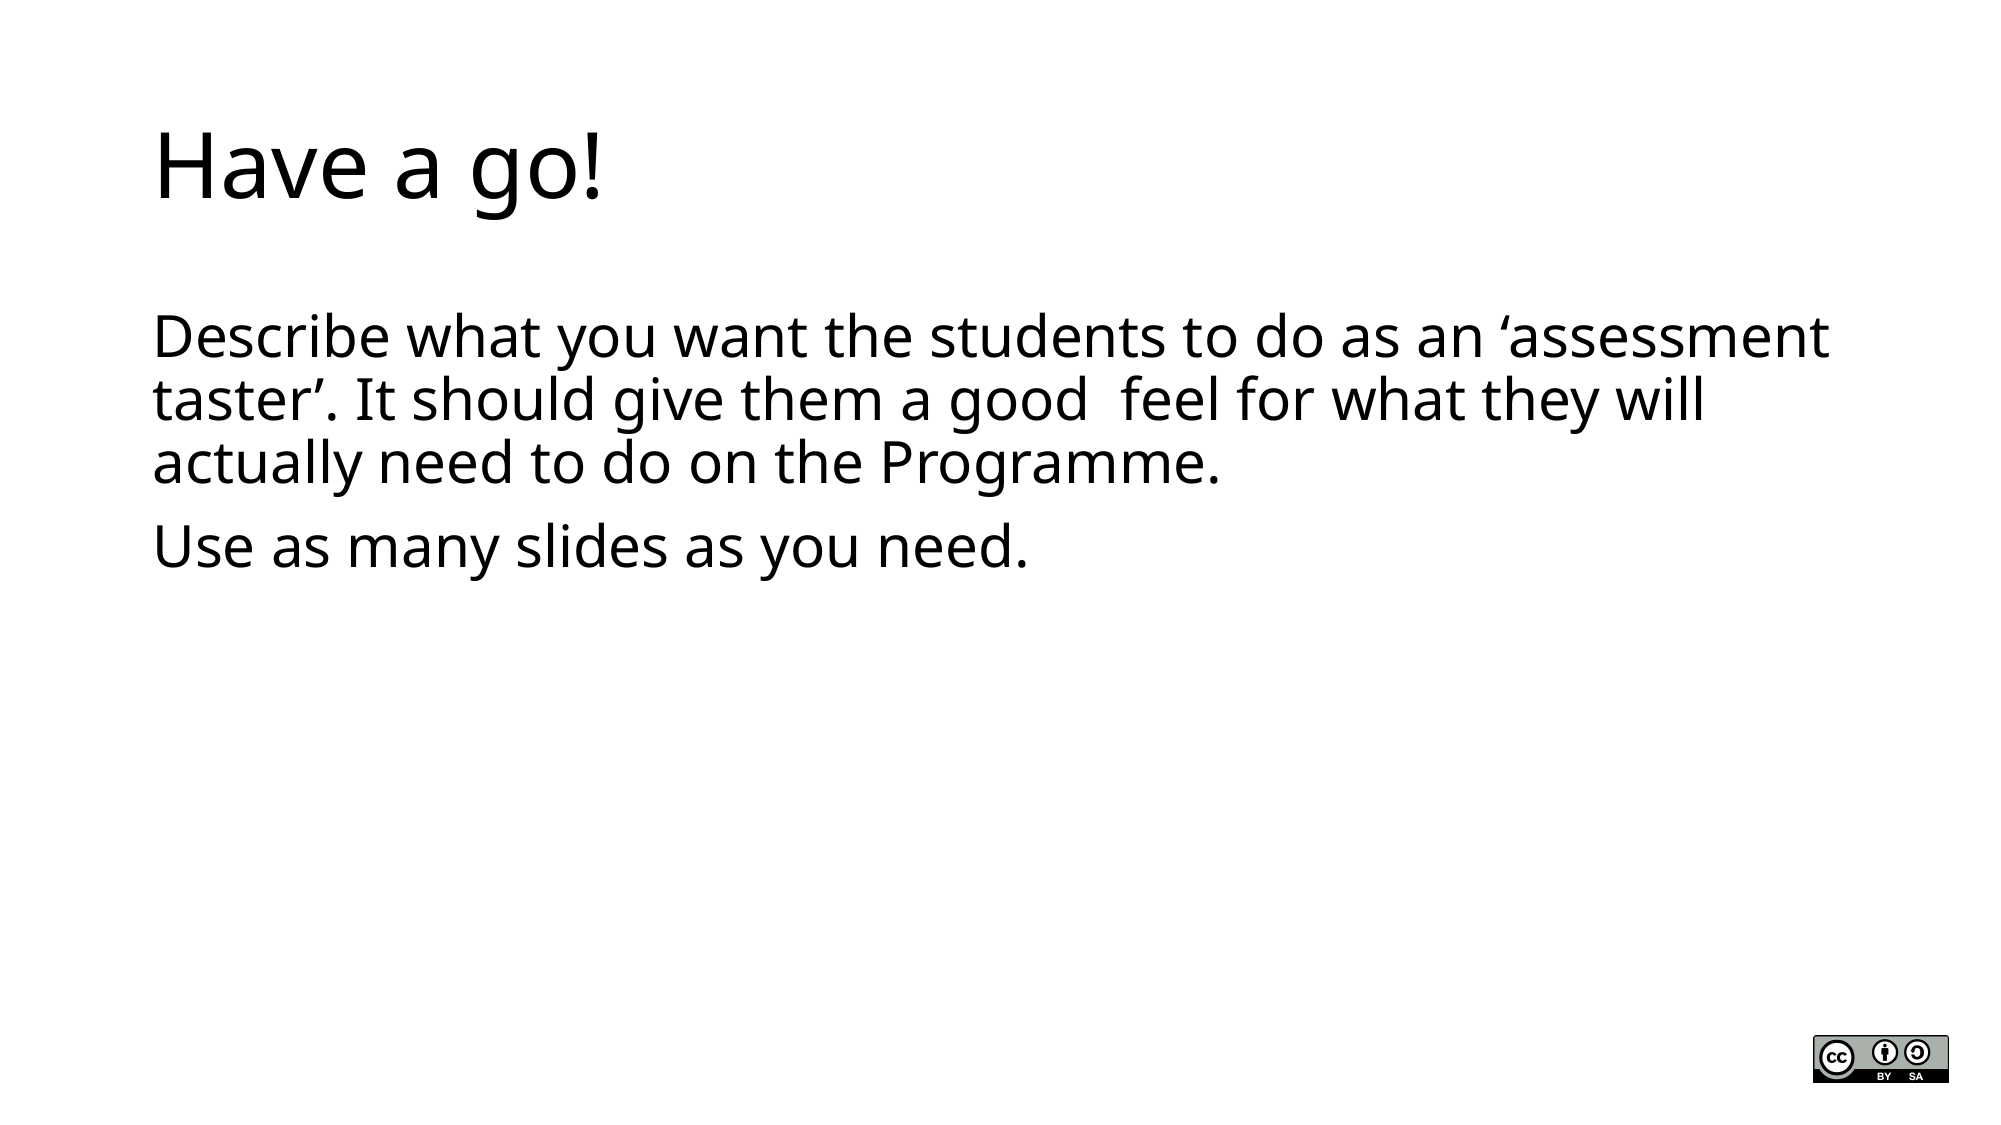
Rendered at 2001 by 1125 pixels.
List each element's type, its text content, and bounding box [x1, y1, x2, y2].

picture [1812, 1034, 1949, 1084]
list Describe what you want the students to do as an ‘assessment taster’. It should give them a good feel for what they will actually need to do on the Programme. Use as many slides as you need. [137, 299, 1863, 1014]
title Have a go! [137, 59, 1863, 278]
